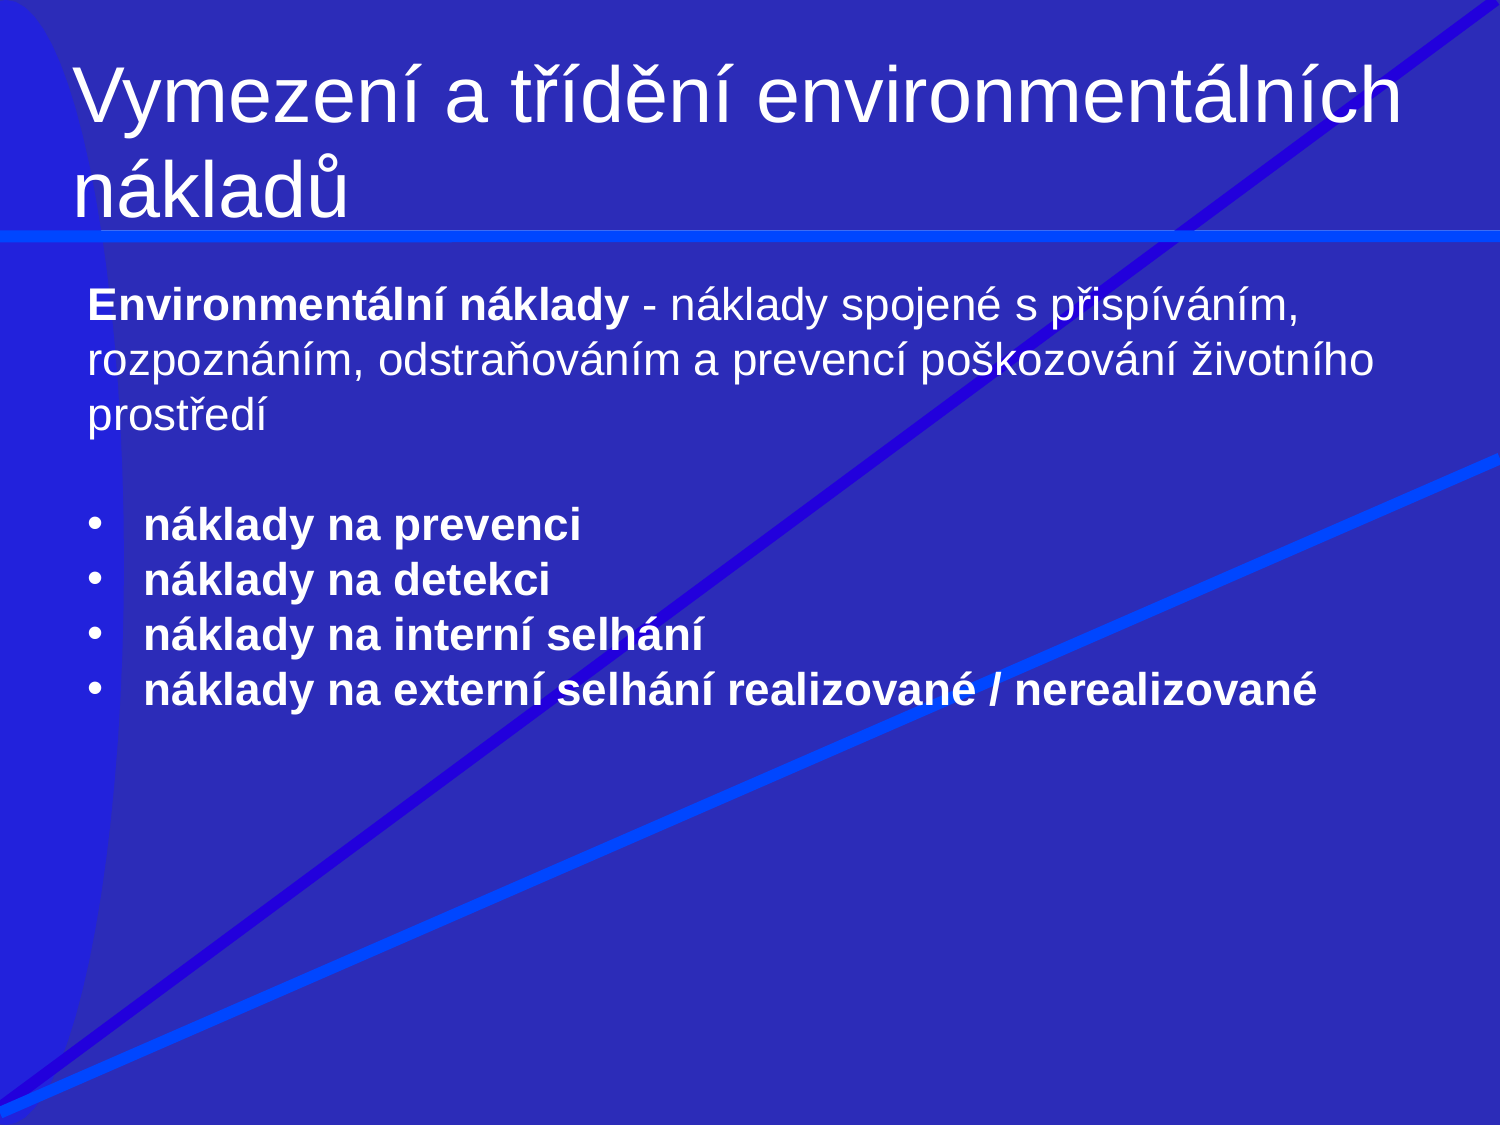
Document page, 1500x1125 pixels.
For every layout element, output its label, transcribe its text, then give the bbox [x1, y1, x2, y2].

title Vymezení a třídění environmentálních nákladů [72, 43, 1428, 236]
list Environmentální náklady - náklady spojené s přispíváním, rozpoznáním, odstraňováním a prevencí poškozování životního prostředí náklady na prevenci náklady na detekci náklady na interní selhání náklady na externí selhání realizované / nerealizované [87, 275, 1413, 831]
